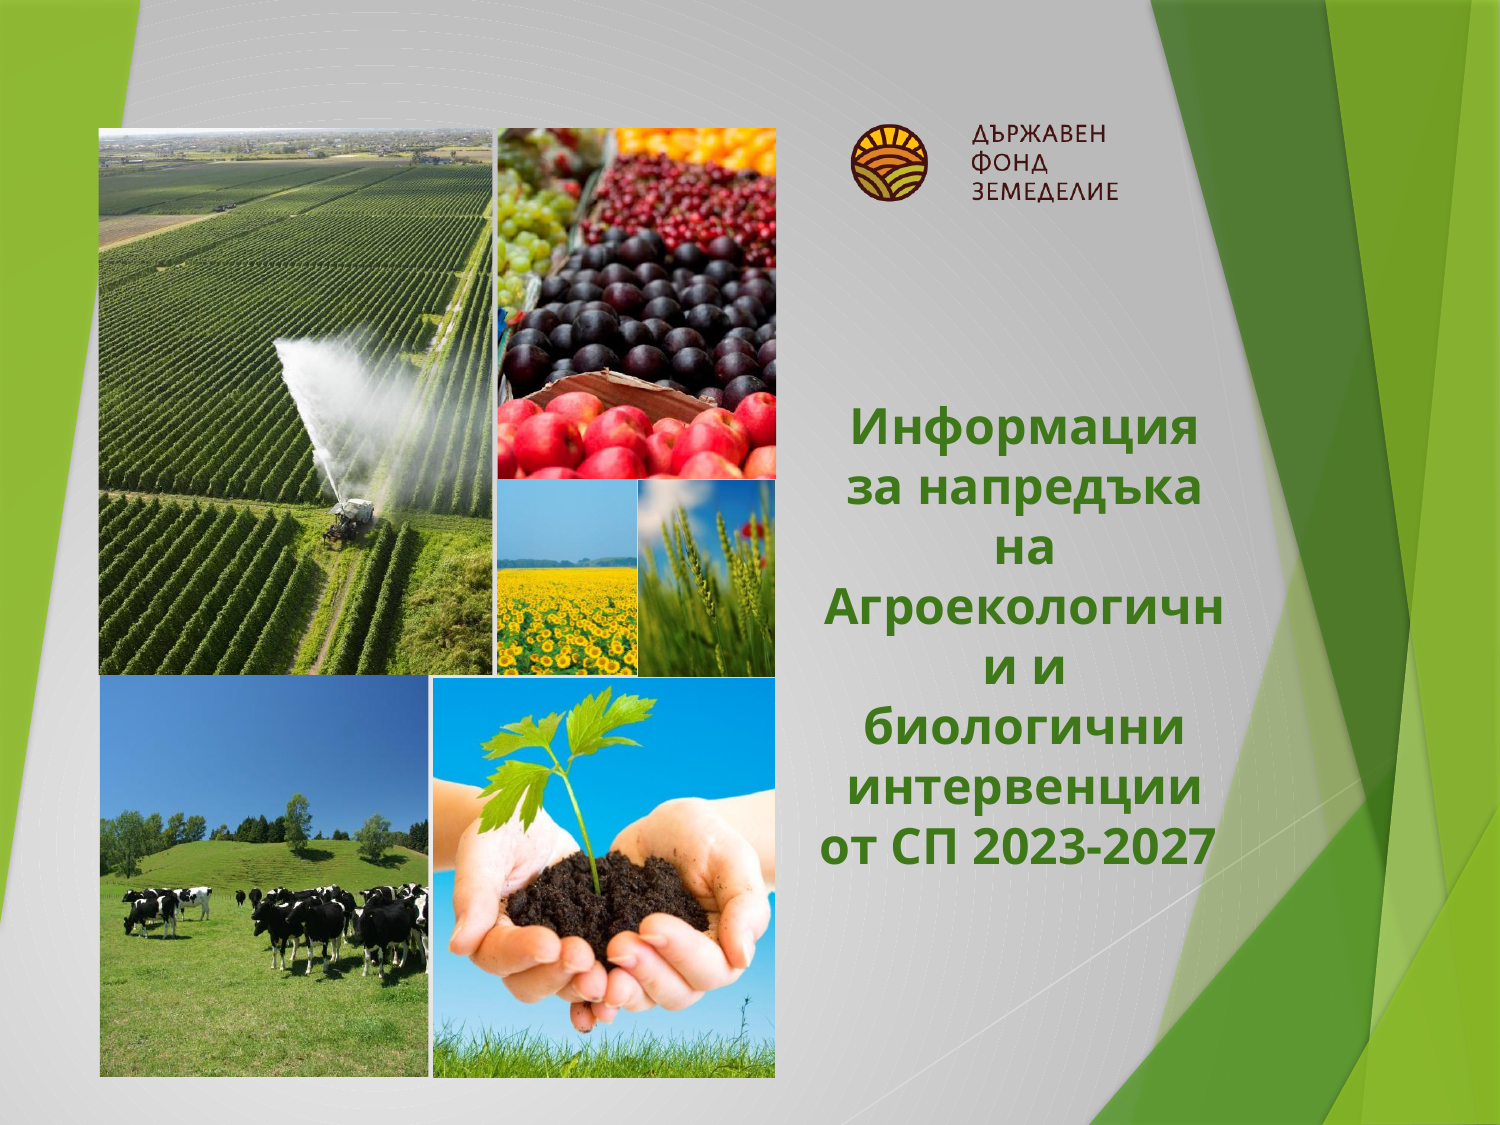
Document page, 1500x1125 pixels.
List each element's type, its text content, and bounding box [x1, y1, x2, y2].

text_box Информация за напредъка на Агроекологични и биологични интервенции от СП 2023-2027 [799, 387, 1250, 883]
picture [496, 127, 777, 677]
picture [824, 97, 1143, 227]
picture [98, 127, 493, 1078]
picture [433, 686, 776, 1078]
